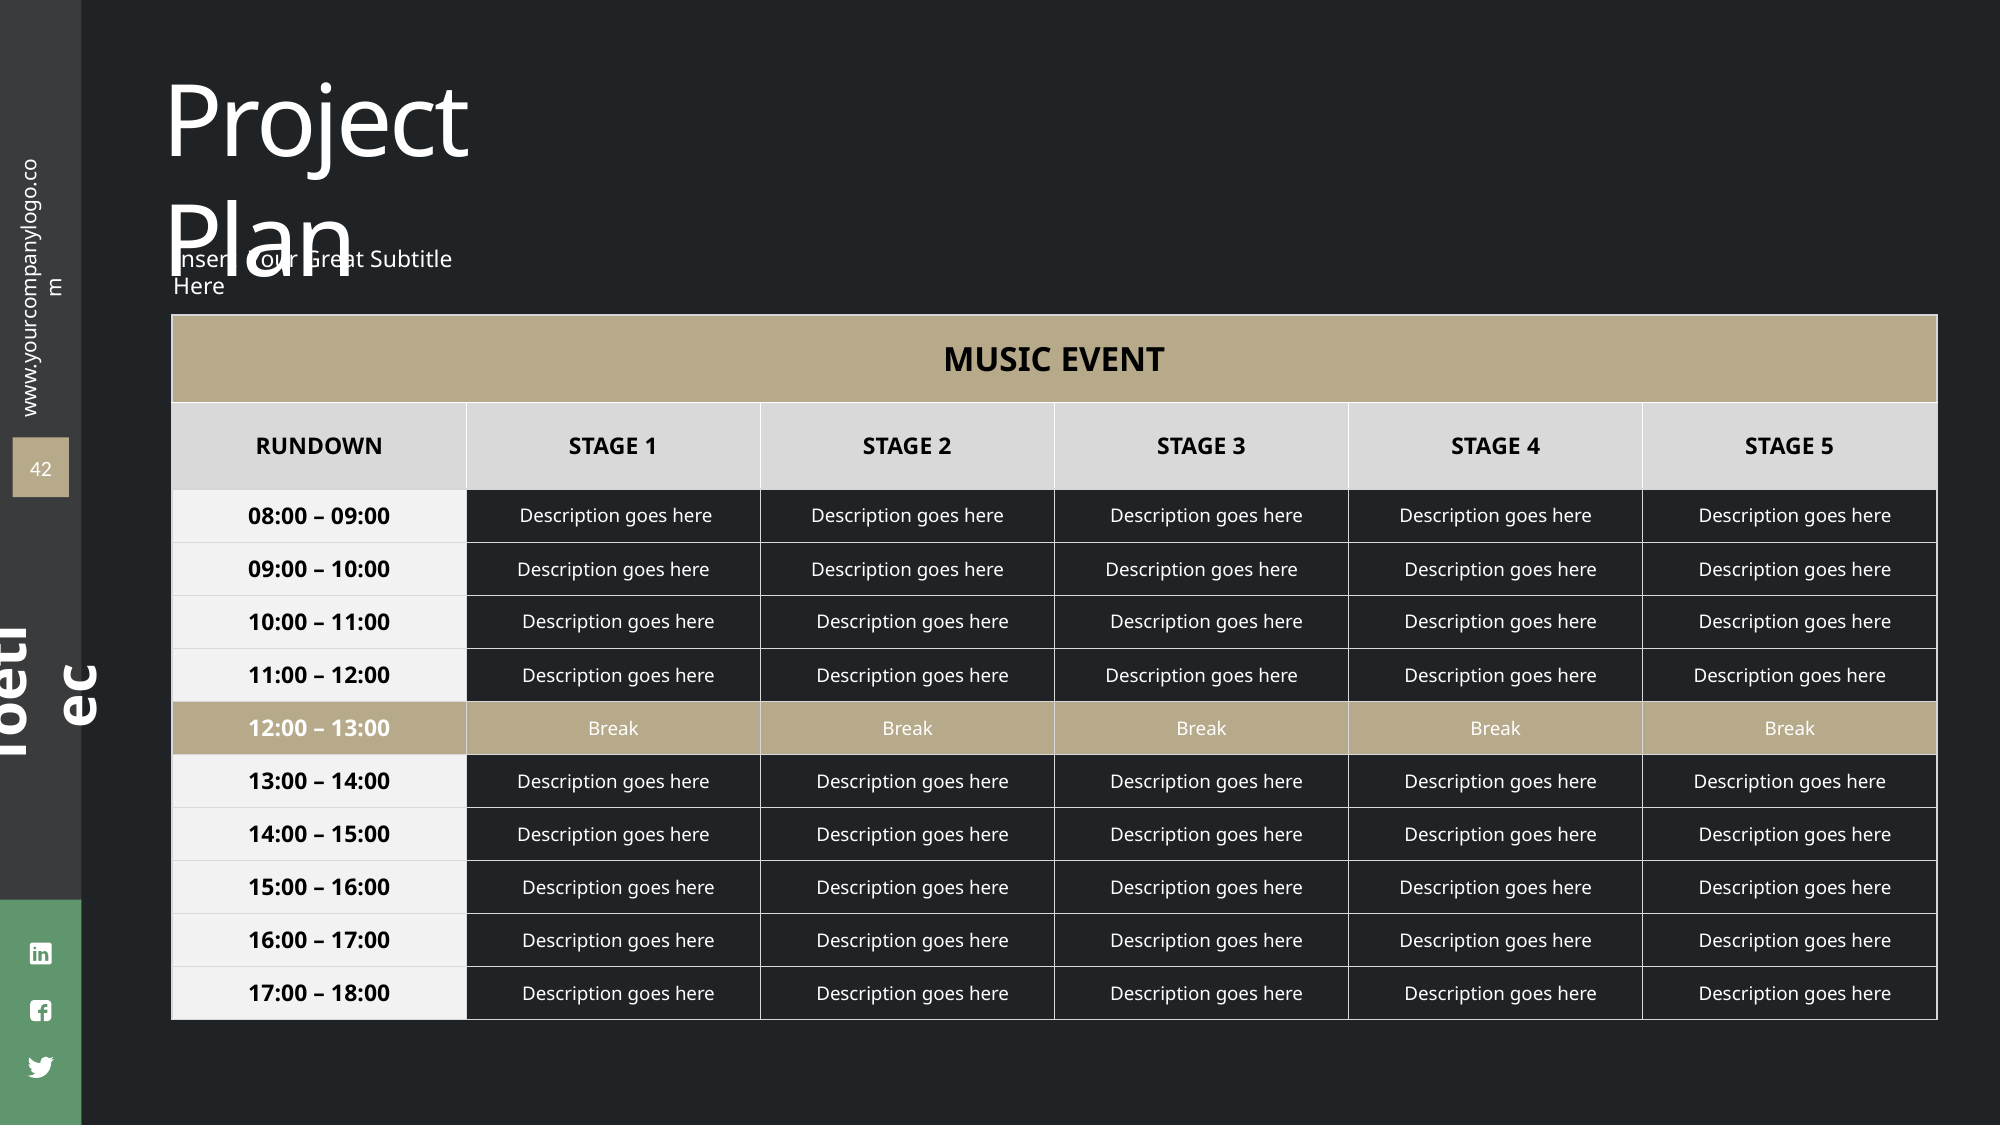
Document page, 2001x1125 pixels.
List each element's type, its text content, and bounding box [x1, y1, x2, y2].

table_cell Description goes here [467, 808, 760, 860]
table_cell Description goes here [1055, 808, 1348, 860]
table_cell Description goes here [1055, 755, 1348, 807]
table_cell RUNDOWN [173, 403, 466, 488]
table_cell 15:00 – 16:00 [173, 861, 466, 913]
table_cell Description goes here [1349, 755, 1642, 807]
table_cell 17:00 – 18:00 [173, 967, 466, 1019]
table_cell Description goes here [1349, 596, 1642, 648]
table_cell 16:00 – 17:00 [173, 914, 466, 966]
table_cell Description goes here [1055, 914, 1348, 966]
table_cell Description goes here [1349, 914, 1642, 966]
table_cell Description goes here [761, 543, 1054, 595]
text_box Project Plan [147, 116, 677, 236]
table_cell Description goes here [1055, 490, 1348, 542]
slide_number 42 [12, 437, 69, 498]
table_header MUSIC EVENT [173, 316, 1936, 402]
table_cell Description goes here [1055, 649, 1348, 701]
table_cell Description goes here [1643, 861, 1936, 913]
table_cell 10:00 – 11:00 [173, 596, 466, 648]
table_cell Description goes here [1349, 649, 1642, 701]
table_cell Description goes here [1643, 808, 1936, 860]
table_cell STAGE 1 [467, 403, 760, 488]
table_cell Description goes here [1643, 914, 1936, 966]
table_cell Break [1643, 702, 1936, 754]
table_cell Break [1349, 702, 1642, 754]
table_cell Description goes here [467, 649, 760, 701]
table_cell Description goes here [1349, 967, 1642, 1019]
table_cell Description goes here [1643, 649, 1936, 701]
table_cell Description goes here [467, 755, 760, 807]
table_cell Description goes here [761, 861, 1054, 913]
table_cell Description goes here [467, 596, 760, 648]
table_cell STAGE 4 [1349, 403, 1642, 488]
table_cell Description goes here [1643, 596, 1936, 648]
table_cell 11:00 – 12:00 [173, 649, 466, 701]
table_cell Description goes here [1055, 543, 1348, 595]
table_cell Description goes here [1349, 861, 1642, 913]
table_cell Description goes here [761, 649, 1054, 701]
table_cell Break [1055, 702, 1348, 754]
table_cell STAGE 5 [1643, 403, 1936, 488]
table_cell STAGE 2 [761, 403, 1054, 488]
table_cell 14:00 – 15:00 [173, 808, 466, 860]
table_cell Description goes here [1349, 543, 1642, 595]
table_cell Description goes here [467, 861, 760, 913]
table_cell Description goes here [1643, 543, 1936, 595]
table_cell Description goes here [467, 543, 760, 595]
table_cell Break [467, 702, 760, 754]
table_cell Description goes here [467, 490, 760, 542]
table_cell Description goes here [1055, 861, 1348, 913]
table_cell Description goes here [1643, 755, 1936, 807]
table_cell Description goes here [467, 967, 760, 1019]
table_cell 09:00 – 10:00 [173, 543, 466, 595]
table_cell 08:00 – 09:00 [173, 490, 466, 542]
table_cell Break [761, 702, 1054, 754]
table_cell Description goes here [1643, 490, 1936, 542]
table_cell Description goes here [1643, 967, 1936, 1019]
table_cell Description goes here [761, 755, 1054, 807]
table_cell Description goes here [1055, 967, 1348, 1019]
table_cell Description goes here [1349, 808, 1642, 860]
table_cell Description goes here [467, 914, 760, 966]
table_cell Description goes here [1055, 596, 1348, 648]
table_cell Description goes here [1349, 490, 1642, 542]
table_cell Description goes here [761, 490, 1054, 542]
table_cell Description goes here [761, 808, 1054, 860]
table_cell Description goes here [761, 596, 1054, 648]
table_cell Description goes here [761, 914, 1054, 966]
table_cell 12:00 – 13:00 [173, 702, 466, 754]
table_cell 13:00 – 14:00 [173, 755, 466, 807]
table_cell STAGE 3 [1055, 403, 1348, 488]
table_cell Description goes here [761, 967, 1054, 1019]
text_box Insert Your Great Subtitle Here [158, 237, 512, 307]
